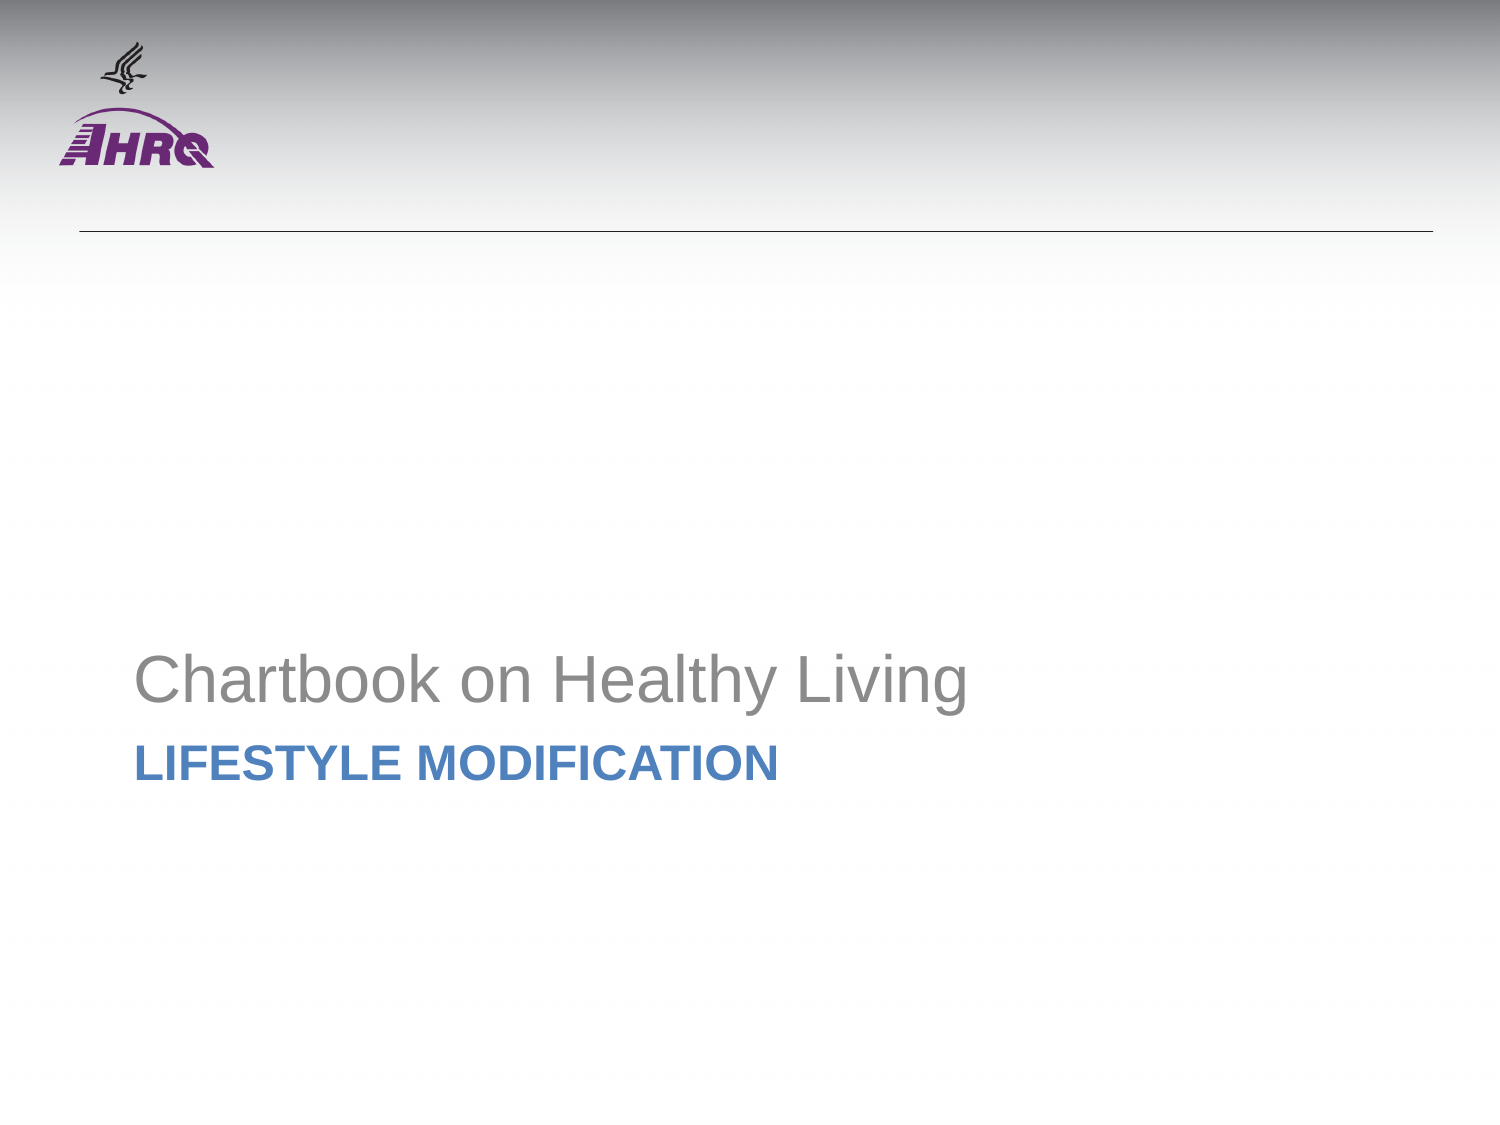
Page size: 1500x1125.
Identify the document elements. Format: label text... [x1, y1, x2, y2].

list Chartbook on Healthy Living [118, 476, 1394, 723]
picture [0, 0, 1500, 1125]
title Lifestyle modification [118, 723, 1394, 947]
